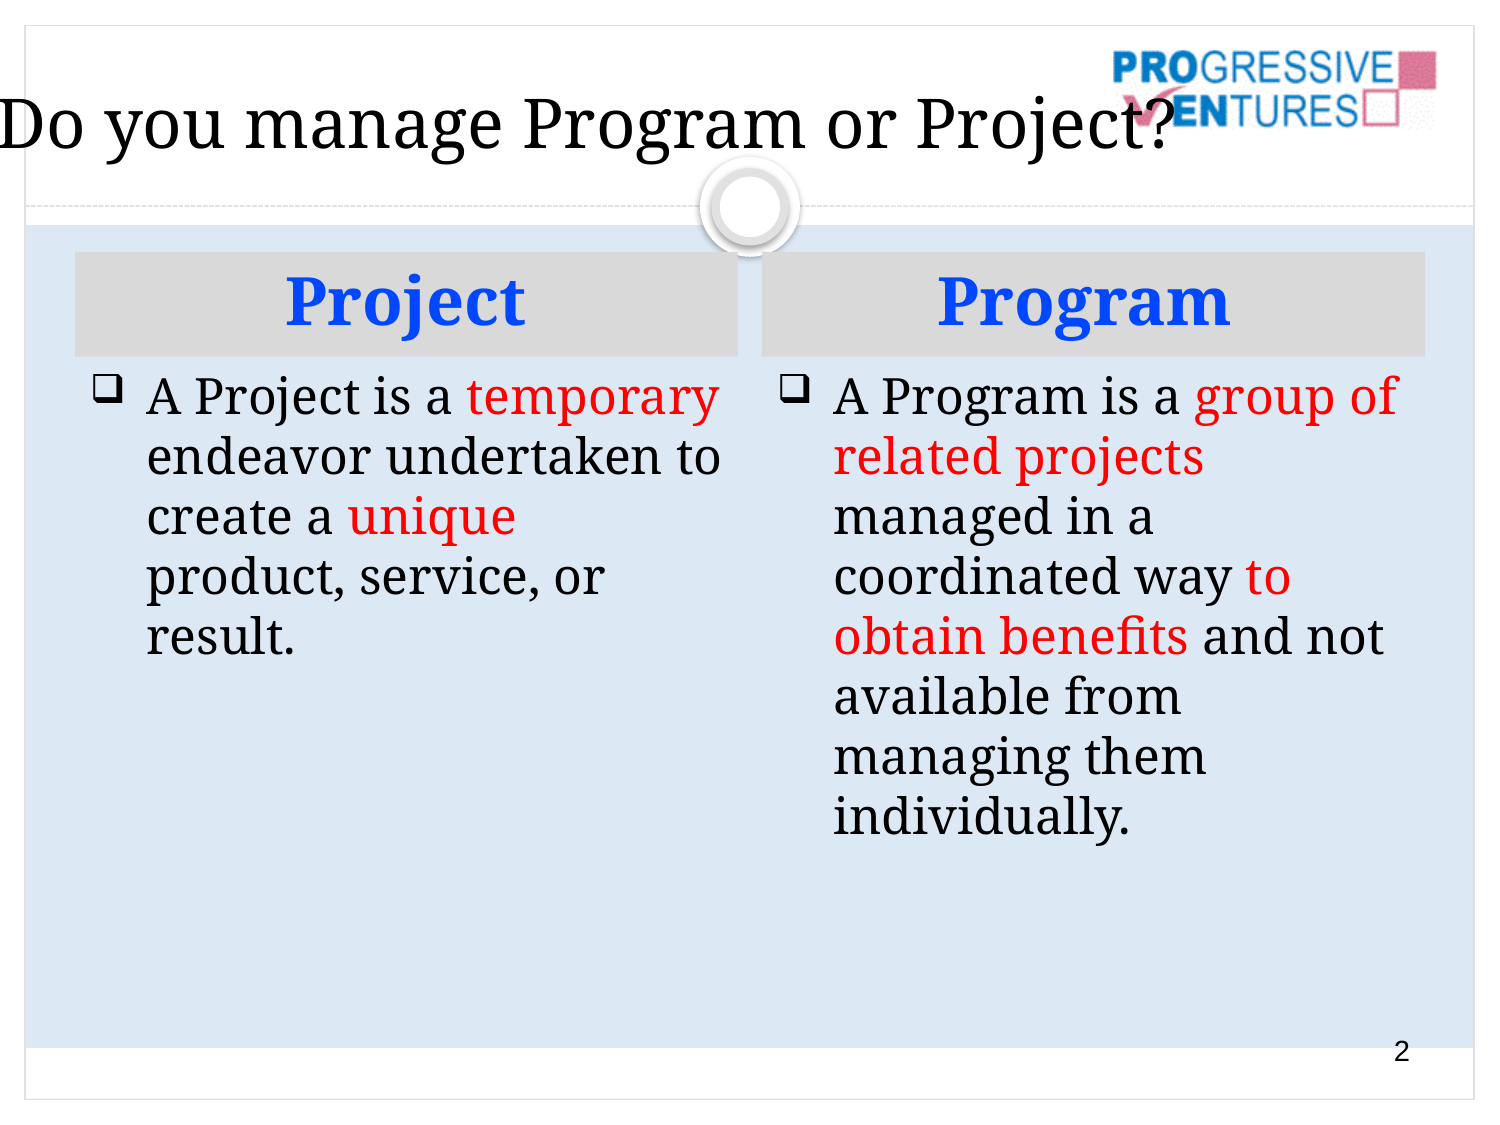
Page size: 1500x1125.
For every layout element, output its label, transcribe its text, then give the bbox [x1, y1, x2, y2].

text_box 2 [1074, 1024, 1425, 1103]
list A Project is a temporary endeavor undertaken to create a unique product, service, or result. [74, 356, 738, 1006]
title Do you manage Program or Project? [0, 0, 1263, 163]
list Project [73, 250, 740, 359]
list A Program is a group of related projects managed in a coordinated way to obtain benefits and not available from managing them individually. [761, 356, 1426, 1006]
list Program [760, 250, 1427, 359]
picture [1263, 49, 1439, 130]
